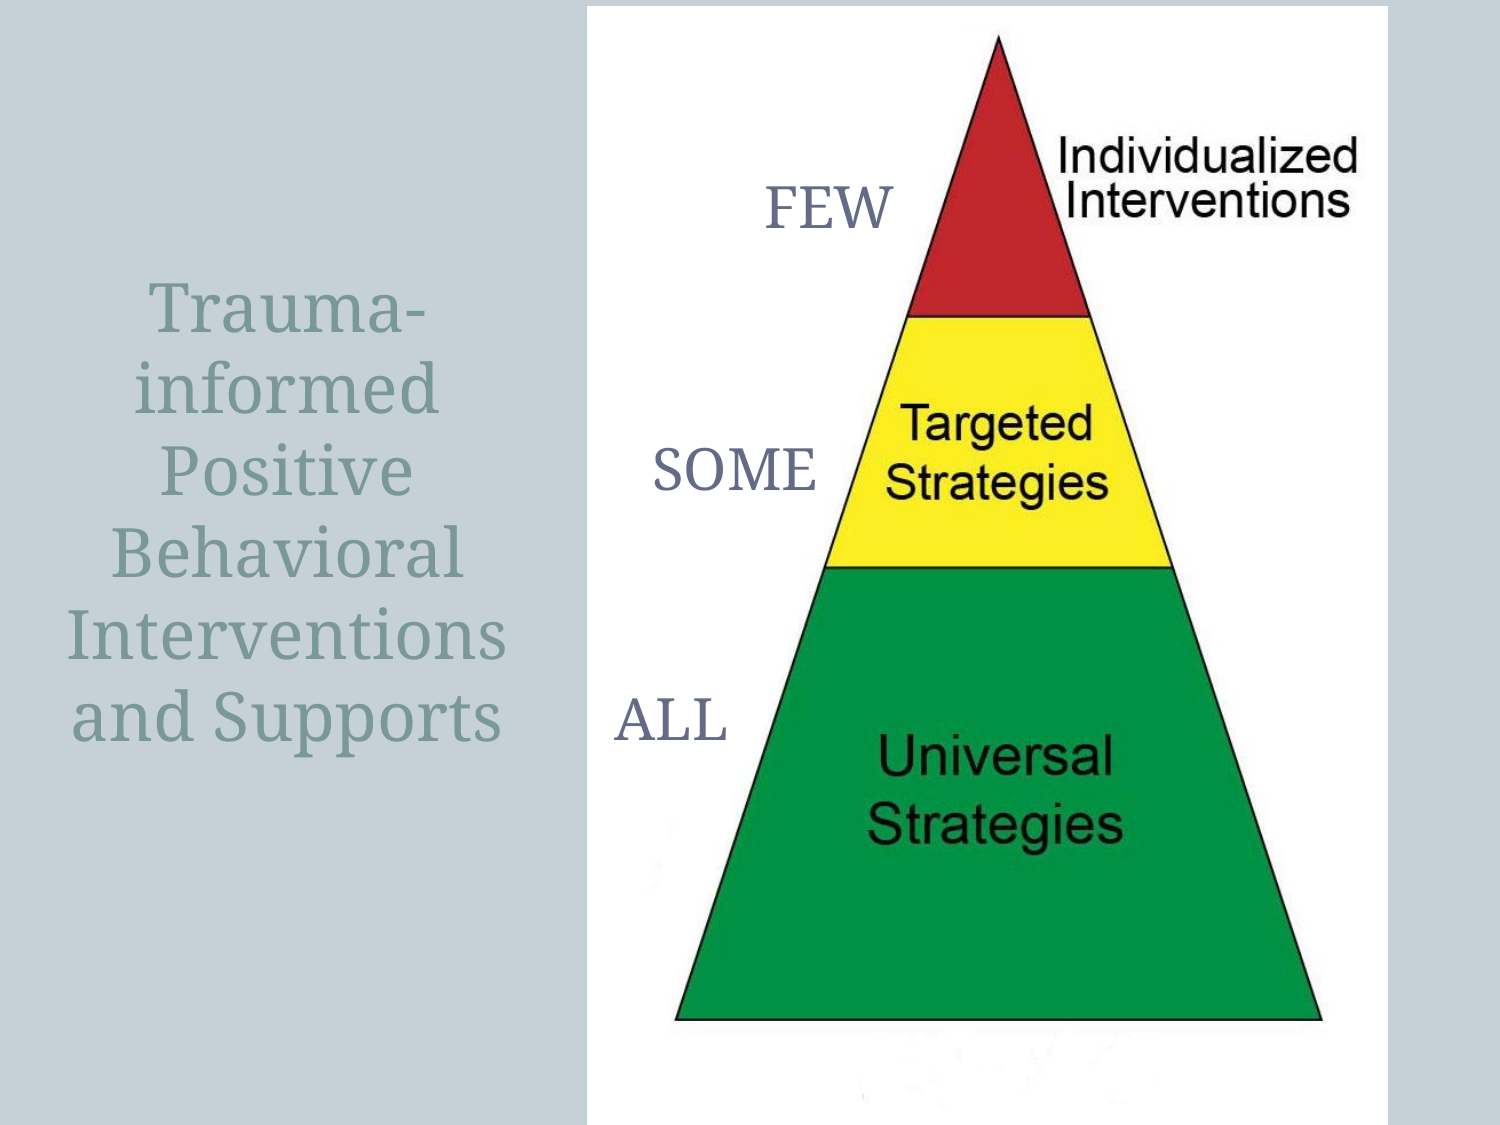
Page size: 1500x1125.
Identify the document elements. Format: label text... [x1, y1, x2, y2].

picture [587, 5, 1388, 1125]
title Trauma-informed Positive Behavioral Interventions and Supports [50, 187, 525, 763]
